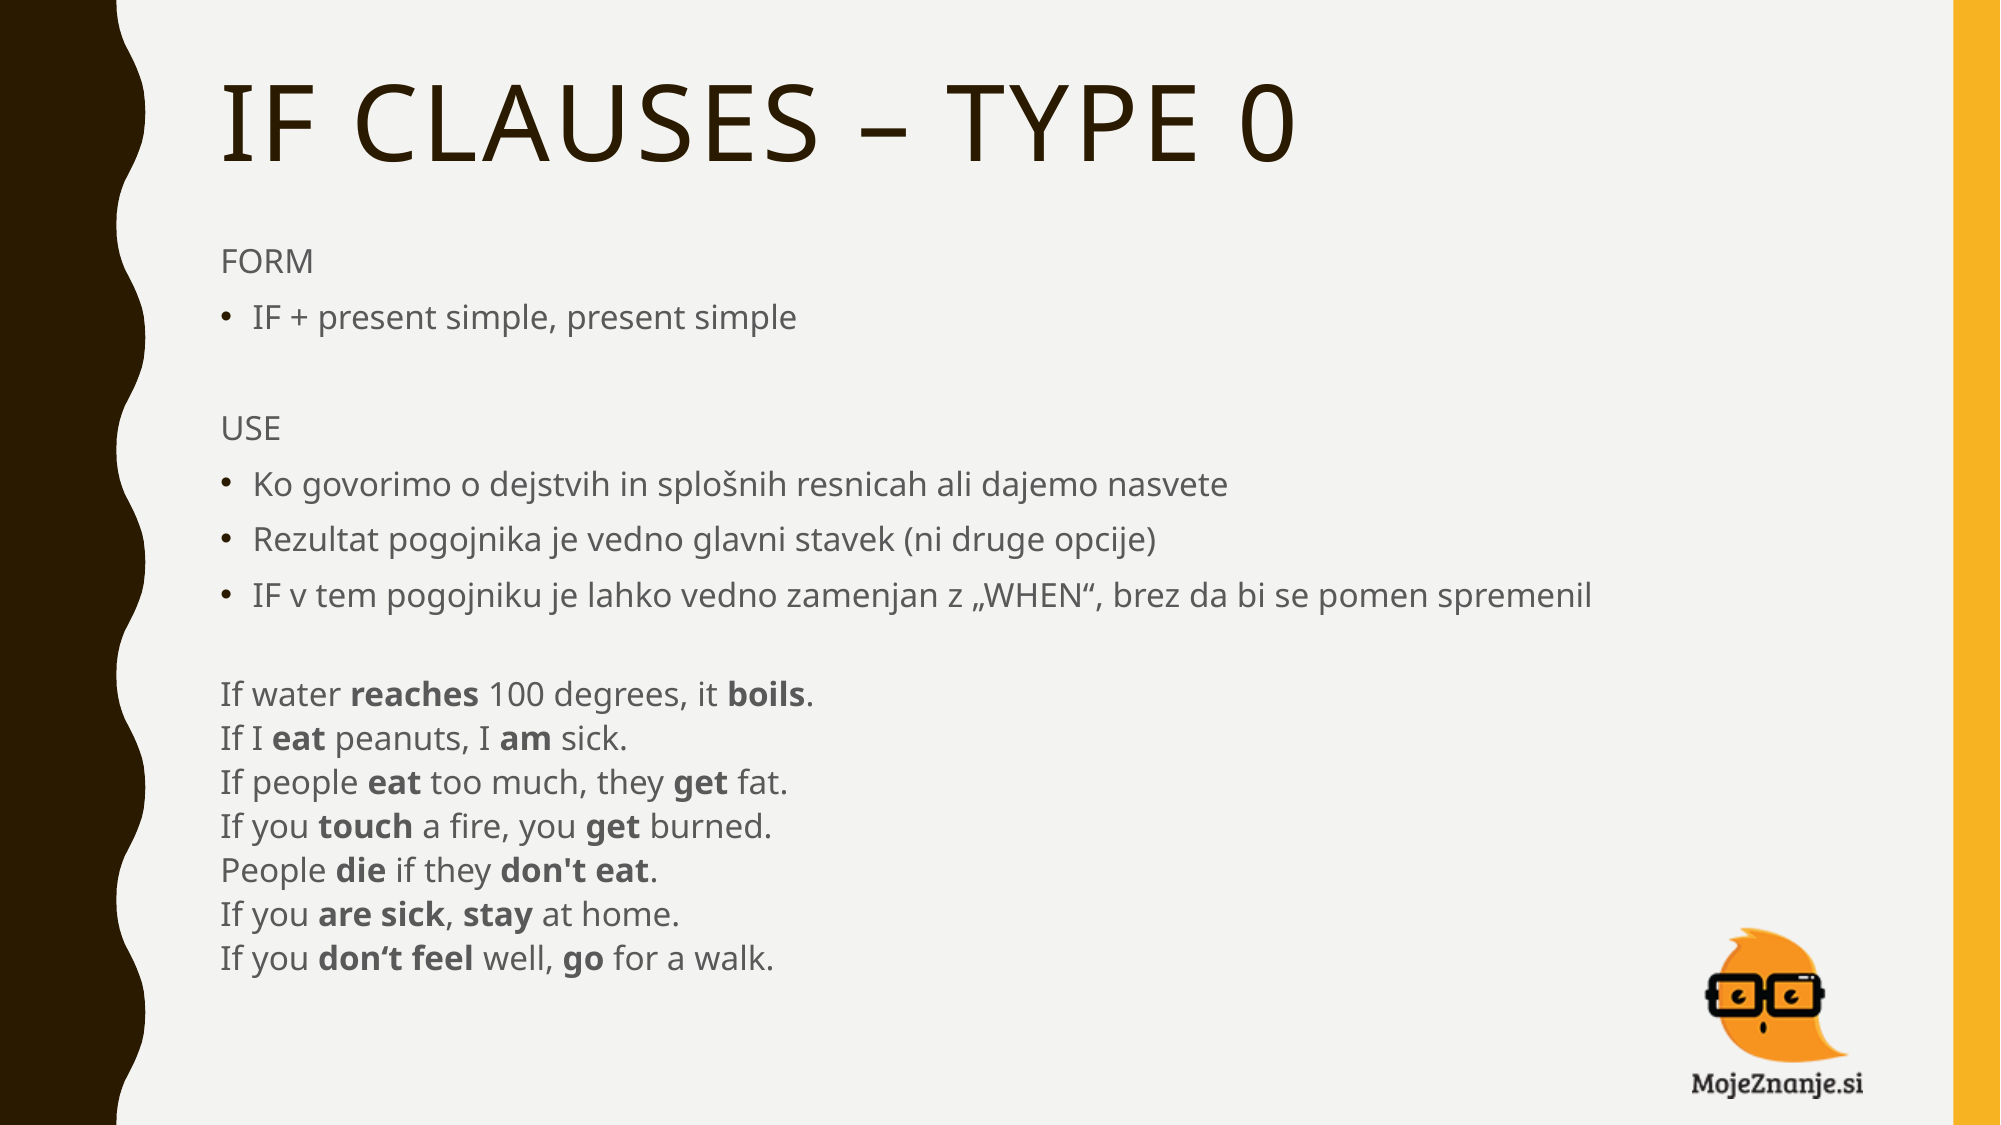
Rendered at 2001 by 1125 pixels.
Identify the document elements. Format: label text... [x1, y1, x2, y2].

picture [1692, 1034, 1863, 1099]
list FORM IF + present simple, present simple USE Ko govorimo o dejstvih in splošnih resnicah ali dajemo nasvete Rezultat pogojnika je vedno glavni stavek (ni druge opcije) IF v tem pogojniku je lahko vedno zamenjan z „WHEN“, brez da bi se pomen spremenil If water reaches 100 degrees, it boils. If I eat peanuts, I am sick. If people eat too much, they get fat. If you touch a fire, you get burned. People die if they don't eat. If you are sick, stay at home. If you don‘t feel well, go for a walk. [205, 228, 1875, 1034]
title IF CLAUSES – TYPE 0 [205, 62, 1875, 228]
